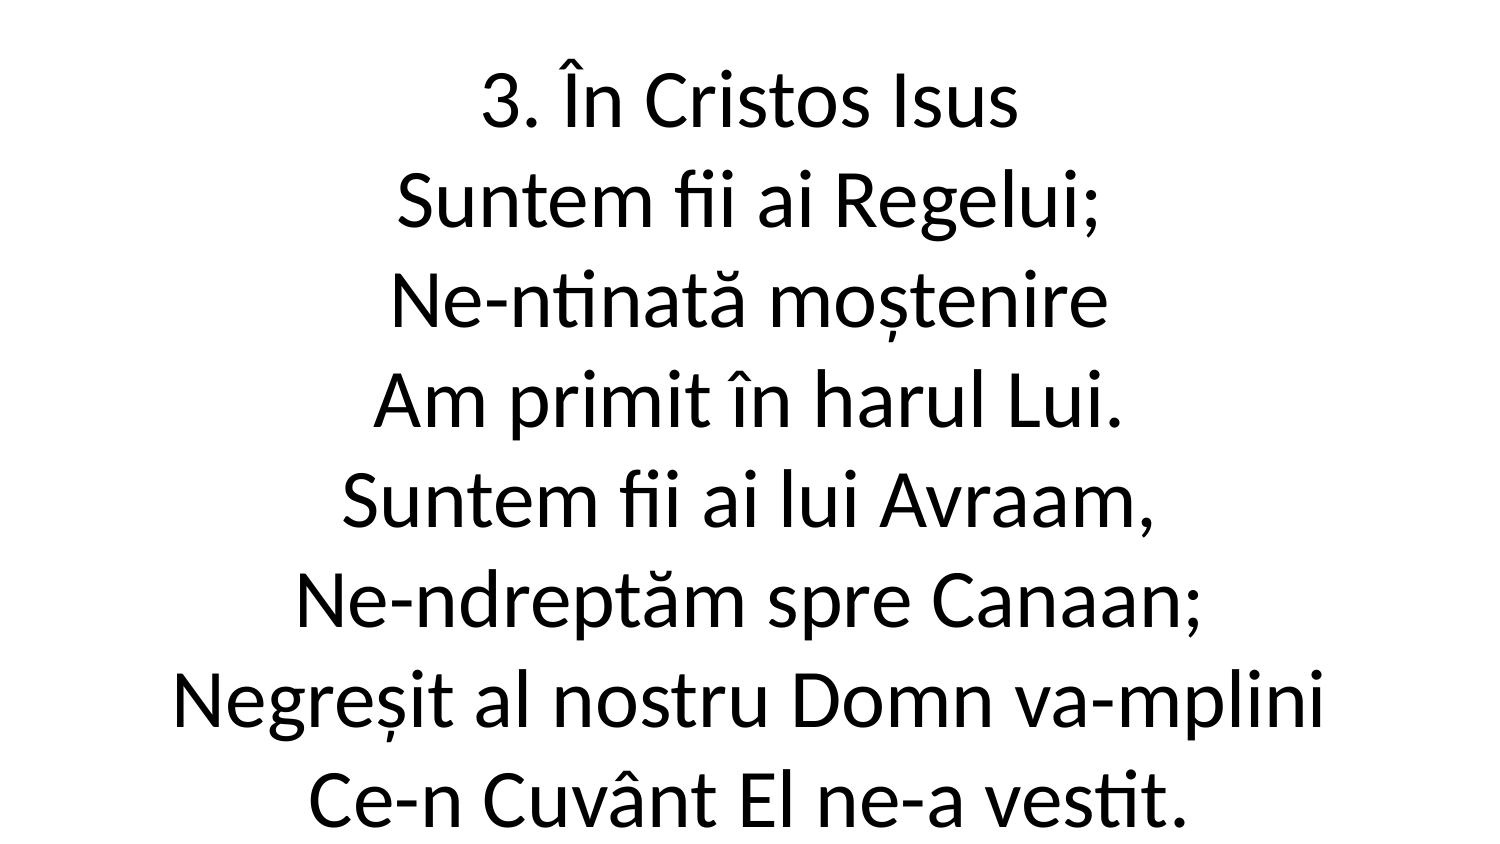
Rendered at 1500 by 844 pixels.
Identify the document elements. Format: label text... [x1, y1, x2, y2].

text_box 3. În Cristos Isus Suntem fii ai Regelui; Ne-ntinată moștenire Am primit în harul Lui. Suntem fii ai lui Avraam, Ne-ndreptăm spre Canaan; Negreșit al nostru Domn va-mplini Ce-n Cuvânt El ne-a vestit. [156, 0, 1343, 844]
